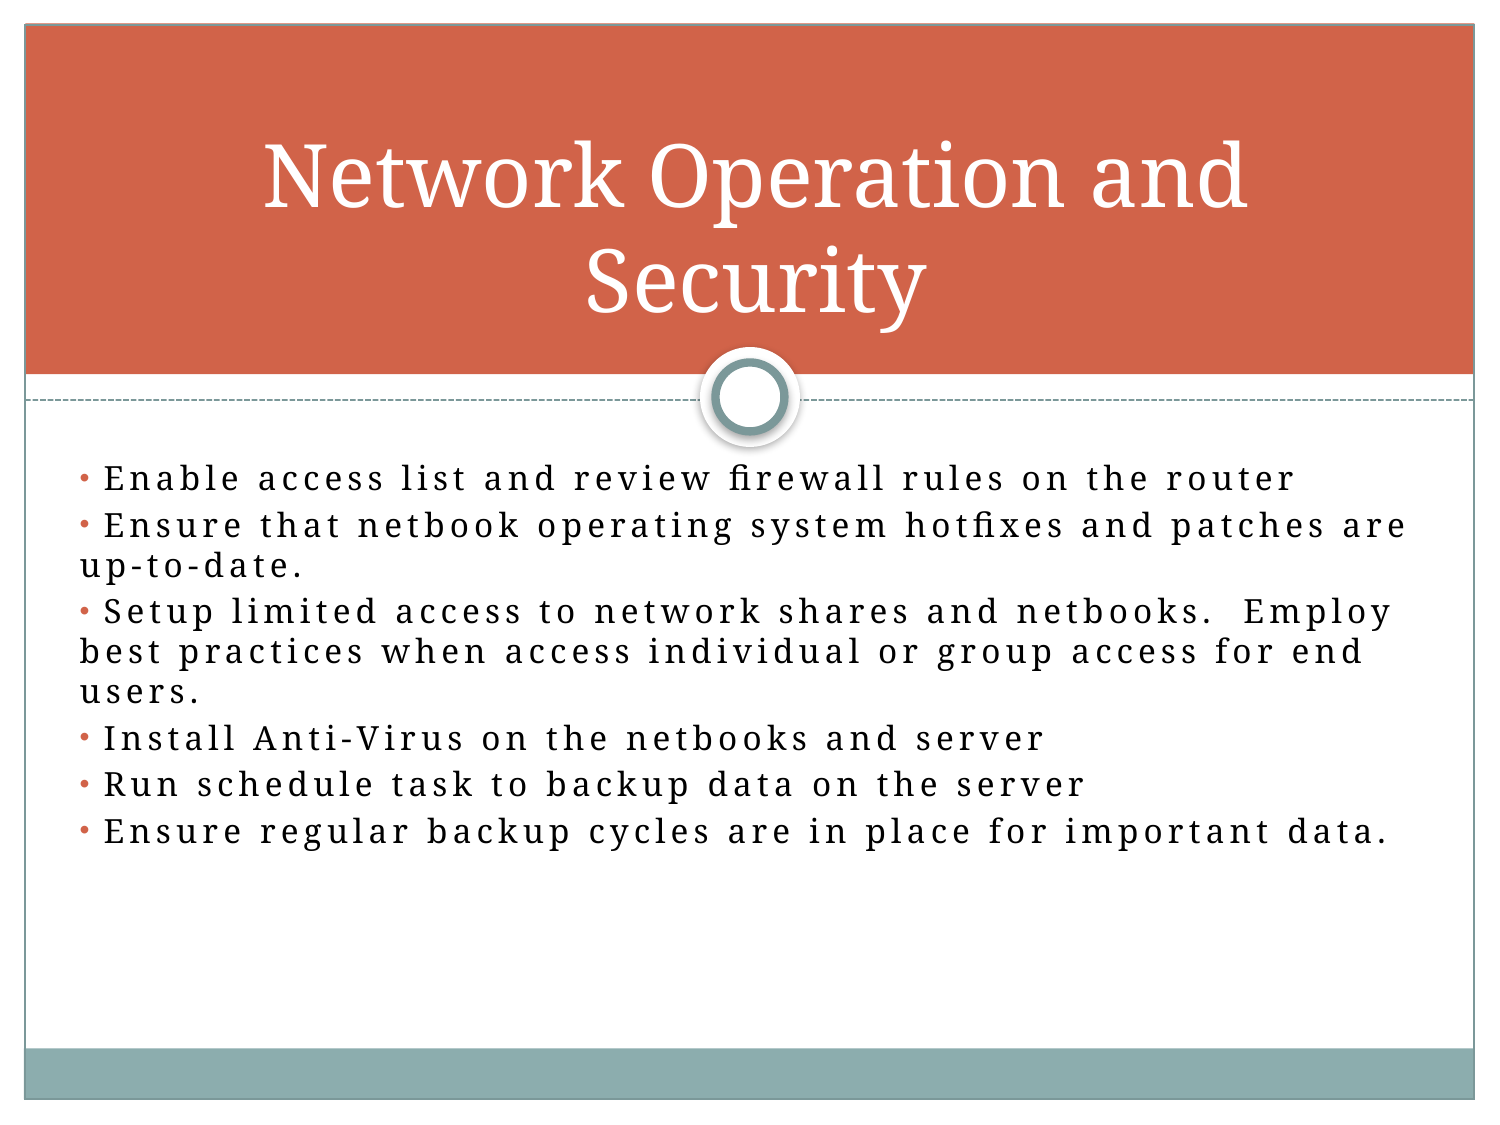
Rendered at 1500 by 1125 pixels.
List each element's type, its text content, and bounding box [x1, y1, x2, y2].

title Network Operation and Security [118, 87, 1394, 338]
list Enable access list and review firewall rules on the router Ensure that netbook operating system hotfixes and patches are up-to-date. Setup limited access to network shares and netbooks. Employ best practices when access individual or group access for end users. Install Anti-Virus on the netbooks and server Run schedule task to backup data on the server Ensure regular backup cycles are in place for important data. [64, 450, 1459, 1012]
